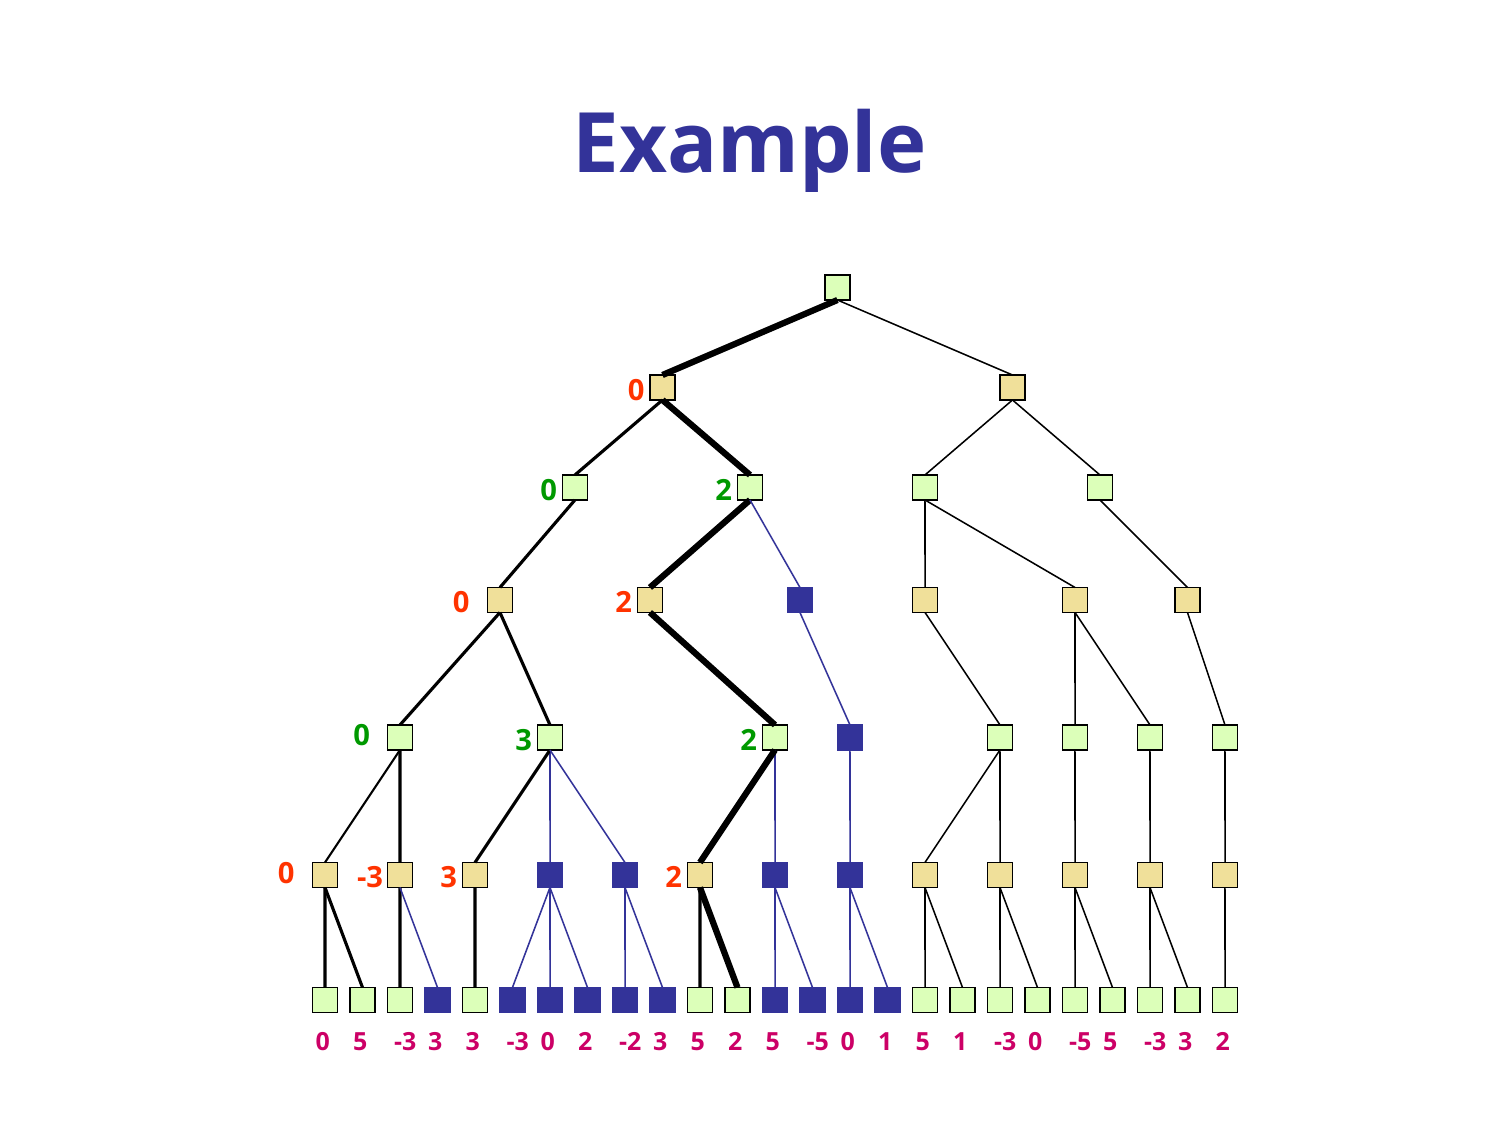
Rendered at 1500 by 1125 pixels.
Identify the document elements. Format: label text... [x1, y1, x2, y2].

text_box [1212, 987, 1238, 1013]
text_box [573, 474, 588, 500]
text_box 0 [300, 1017, 338, 1063]
text_box [1137, 725, 1163, 750]
text_box [912, 987, 938, 1013]
text_box 5 [683, 1017, 720, 1063]
text_box [537, 987, 563, 1013]
text_box [1062, 725, 1088, 750]
text_box [425, 987, 450, 1013]
text_box [987, 862, 1013, 888]
text_box -3 [979, 1017, 1032, 1063]
text_box [1137, 862, 1163, 888]
text_box 1 [945, 1017, 979, 1063]
text_box [950, 987, 975, 1013]
text_box 0 [1032, 1017, 1058, 1063]
text_box [1062, 587, 1088, 613]
text_box [987, 987, 1013, 1013]
text_box 2 [700, 463, 748, 514]
text_box [312, 987, 338, 1013]
text_box [548, 725, 563, 750]
text_box [725, 987, 750, 1013]
text_box [473, 862, 488, 888]
title Example [74, 44, 1426, 233]
text_box 0 [328, 700, 386, 761]
text_box 5 [1088, 1017, 1133, 1063]
text_box [1025, 987, 1050, 1013]
text_box -3 [342, 851, 399, 901]
text_box 3 [458, 1017, 495, 1063]
text_box 2 [1200, 1017, 1245, 1063]
text_box 2 [650, 851, 698, 901]
text_box 2 [570, 1017, 608, 1063]
text_box 0 [525, 1017, 570, 1063]
text_box [487, 587, 513, 613]
text_box [1087, 474, 1113, 500]
text_box 0 [613, 363, 660, 414]
text_box 0 [438, 576, 485, 626]
text_box [912, 474, 938, 500]
text_box 5 [338, 1017, 379, 1063]
text_box [648, 587, 663, 613]
text_box [500, 987, 525, 1013]
text_box 3 [500, 713, 548, 764]
text_box -2 [608, 1017, 638, 1063]
text_box -5 [795, 1017, 844, 1063]
text_box [462, 987, 488, 1013]
text_box 3 [425, 851, 473, 901]
text_box [837, 725, 863, 750]
text_box 3 [413, 1017, 458, 1063]
text_box [787, 587, 813, 613]
text_box 0 [263, 847, 310, 897]
text_box [1212, 862, 1238, 888]
text_box 2 [725, 713, 773, 764]
text_box [387, 987, 413, 1013]
text_box [1175, 987, 1200, 1013]
text_box [837, 987, 863, 1013]
text_box [312, 862, 338, 888]
text_box -5 [1058, 1017, 1088, 1063]
text_box -3 [379, 1017, 413, 1063]
text_box [762, 862, 788, 888]
text_box 3 [638, 1017, 683, 1063]
text_box [612, 862, 638, 888]
text_box [660, 375, 675, 400]
text_box [698, 862, 713, 888]
text_box [350, 987, 375, 1013]
text_box [875, 987, 900, 1013]
text_box [825, 275, 850, 300]
text_box [1212, 725, 1238, 750]
text_box [762, 987, 788, 1013]
text_box 3 [1182, 1017, 1200, 1063]
text_box [687, 987, 713, 1013]
text_box [1175, 587, 1200, 613]
text_box [399, 862, 413, 888]
text_box [987, 725, 1013, 750]
text_box [1062, 862, 1088, 888]
text_box [537, 862, 563, 888]
text_box 2 [600, 576, 648, 626]
text_box -3 [495, 1017, 525, 1063]
text_box -3 [1133, 1017, 1182, 1063]
text_box [1100, 987, 1125, 1013]
text_box [912, 587, 938, 613]
text_box 0 [844, 1017, 863, 1063]
text_box [748, 474, 763, 500]
text_box 2 [720, 1017, 750, 1063]
text_box [1062, 987, 1088, 1013]
text_box [575, 987, 600, 1013]
text_box 5 [750, 1017, 795, 1063]
text_box [387, 725, 413, 750]
text_box [912, 862, 938, 888]
text_box [612, 987, 638, 1013]
text_box [837, 862, 863, 888]
text_box 1 [863, 1017, 908, 1063]
text_box [650, 987, 675, 1013]
text_box [1137, 987, 1163, 1013]
text_box 0 [525, 463, 573, 514]
text_box 5 [908, 1017, 945, 1063]
text_box [999, 375, 1025, 400]
text_box [773, 725, 788, 750]
text_box [800, 987, 825, 1013]
